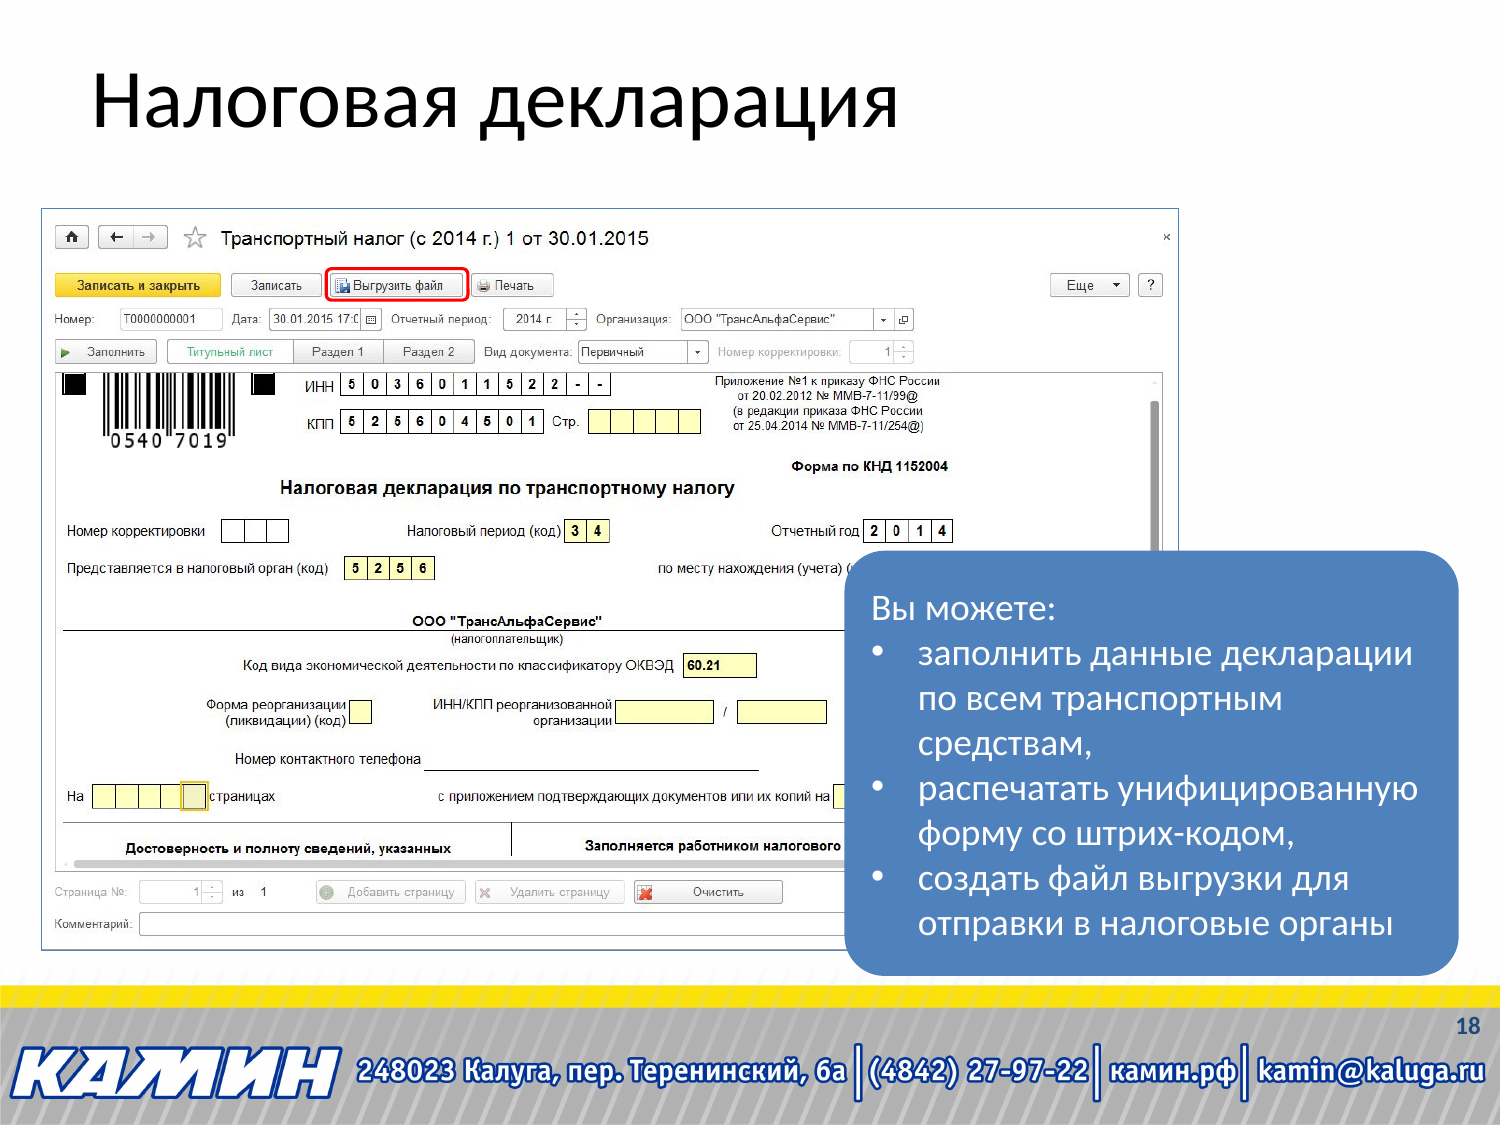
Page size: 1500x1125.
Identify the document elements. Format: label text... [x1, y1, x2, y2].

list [41, 207, 1179, 951]
slide_number 18 [1145, 994, 1496, 1055]
text_box Вы можете: заполнить данные декларации по всем транспортным средствам, распечатать унифицированную форму со штрих-кодом, создать файл выгрузки для отправки в налоговые органы [849, 548, 1461, 979]
title Налоговая декларация [76, 0, 1392, 189]
picture [0, 0, 1500, 1125]
